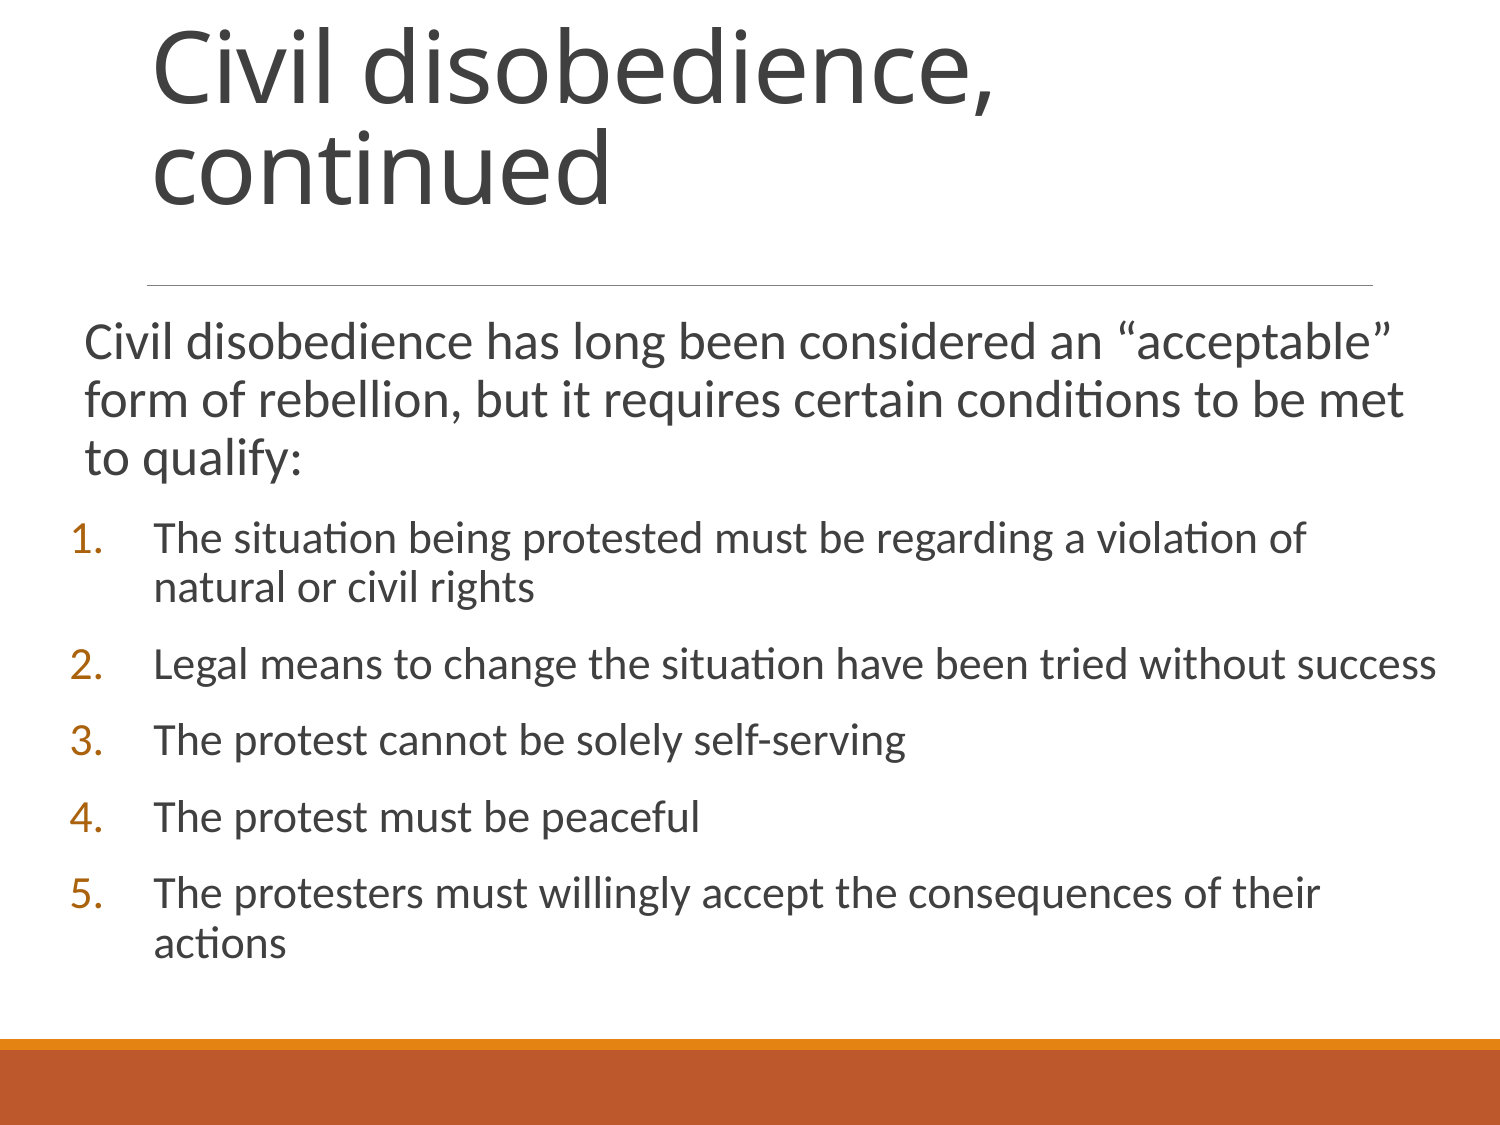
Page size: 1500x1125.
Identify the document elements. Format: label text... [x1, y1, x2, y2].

list Civil disobedience has long been considered an “acceptable” form of rebellion, but it requires certain conditions to be met to qualify: The situation being protested must be regarding a violation of natural or civil rights Legal means to change the situation have been tried without success The protest cannot be solely self-serving The protest must be peaceful The protesters must willingly accept the consequences of their actions [69, 233, 1439, 1016]
title Civil disobedience, continued [135, 47, 1373, 233]
